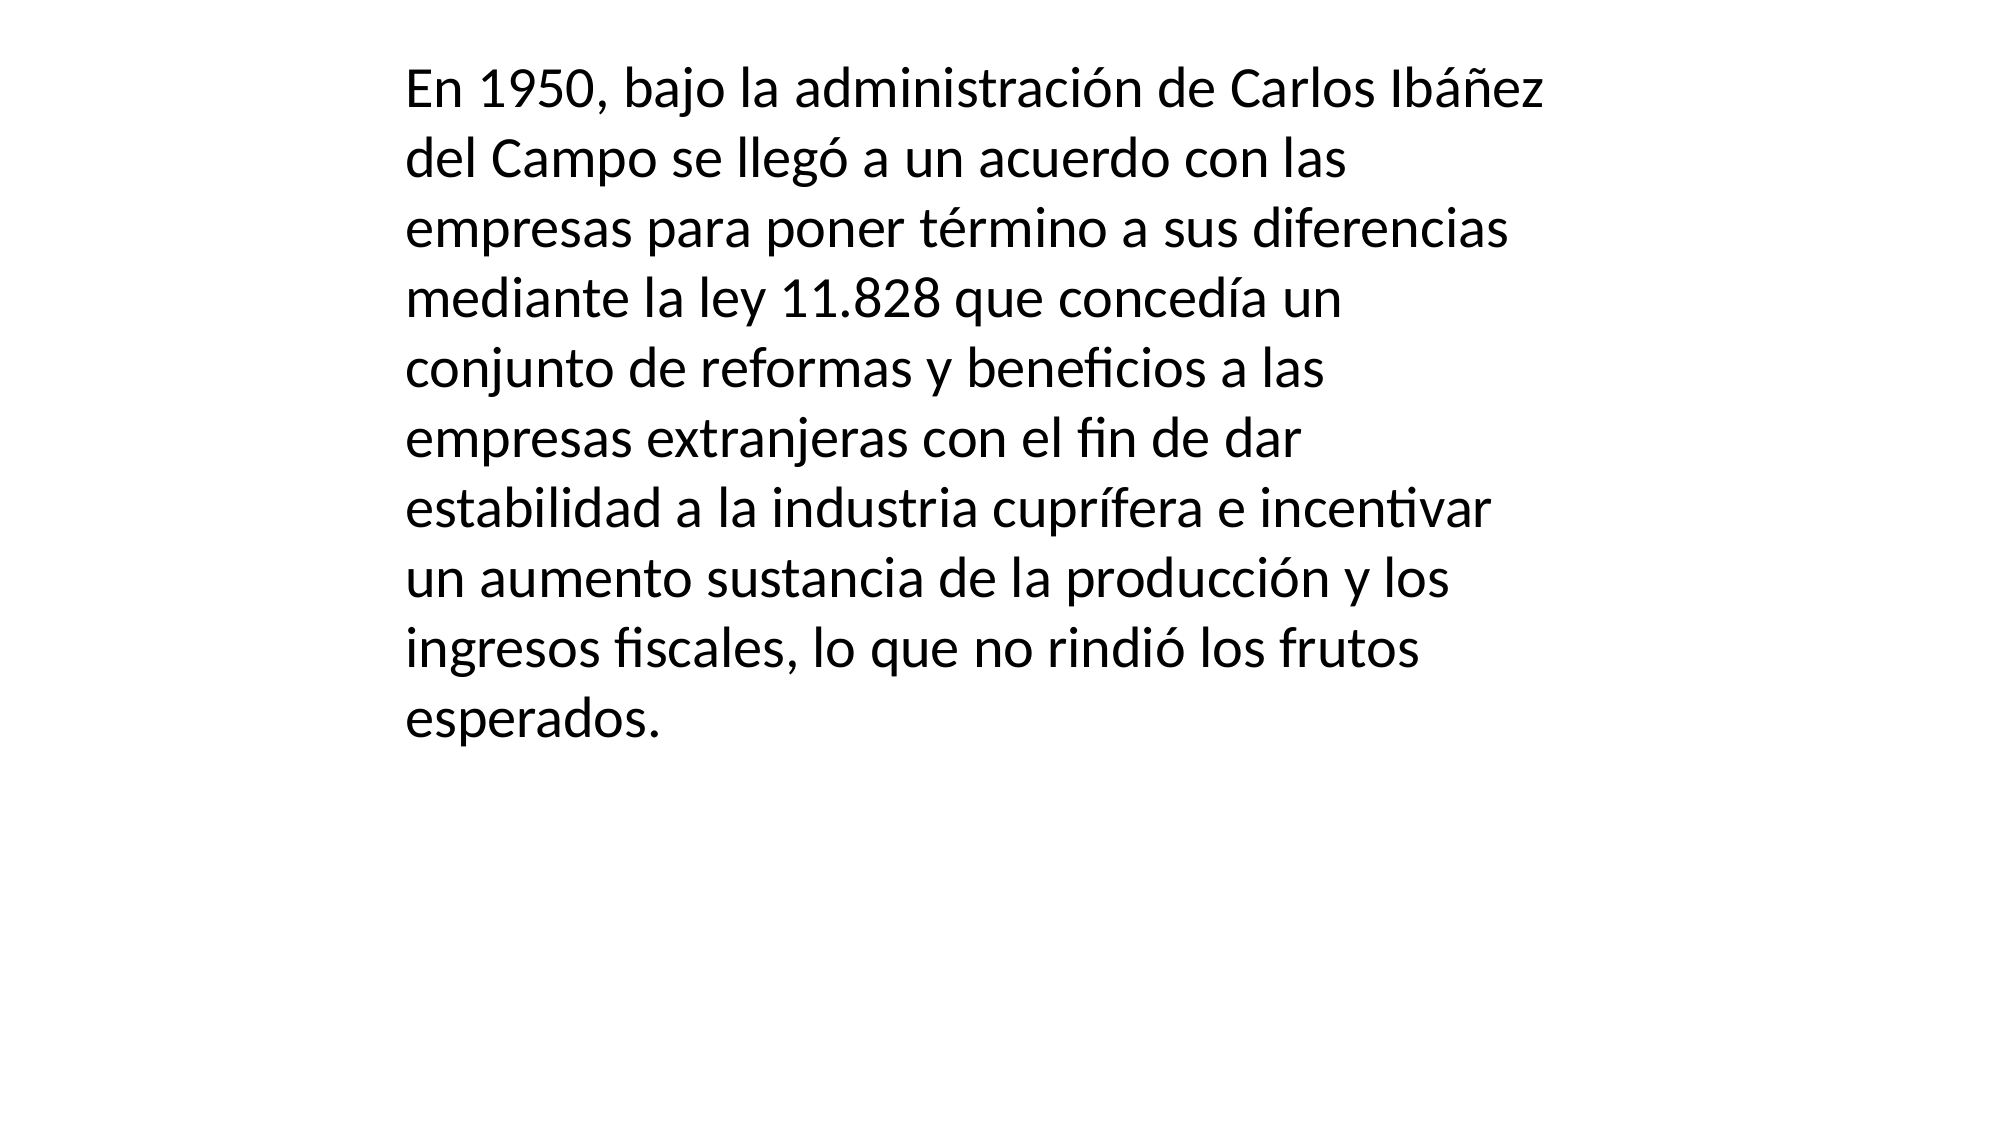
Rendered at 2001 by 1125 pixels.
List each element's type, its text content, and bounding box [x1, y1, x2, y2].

text_box En 1950, bajo la administración de Carlos Ibáñez del Campo se llegó a un acuerdo con las empresas para poner término a sus diferencias mediante la ley 11.828 que concedía un conjunto de reformas y beneficios a las empresas extranjeras con el fin de dar estabilidad a la industria cuprífera e incentivar un aumento sustancia de la producción y los ingresos fiscales, lo que no rindió los frutos esperados. [390, 41, 1581, 827]
